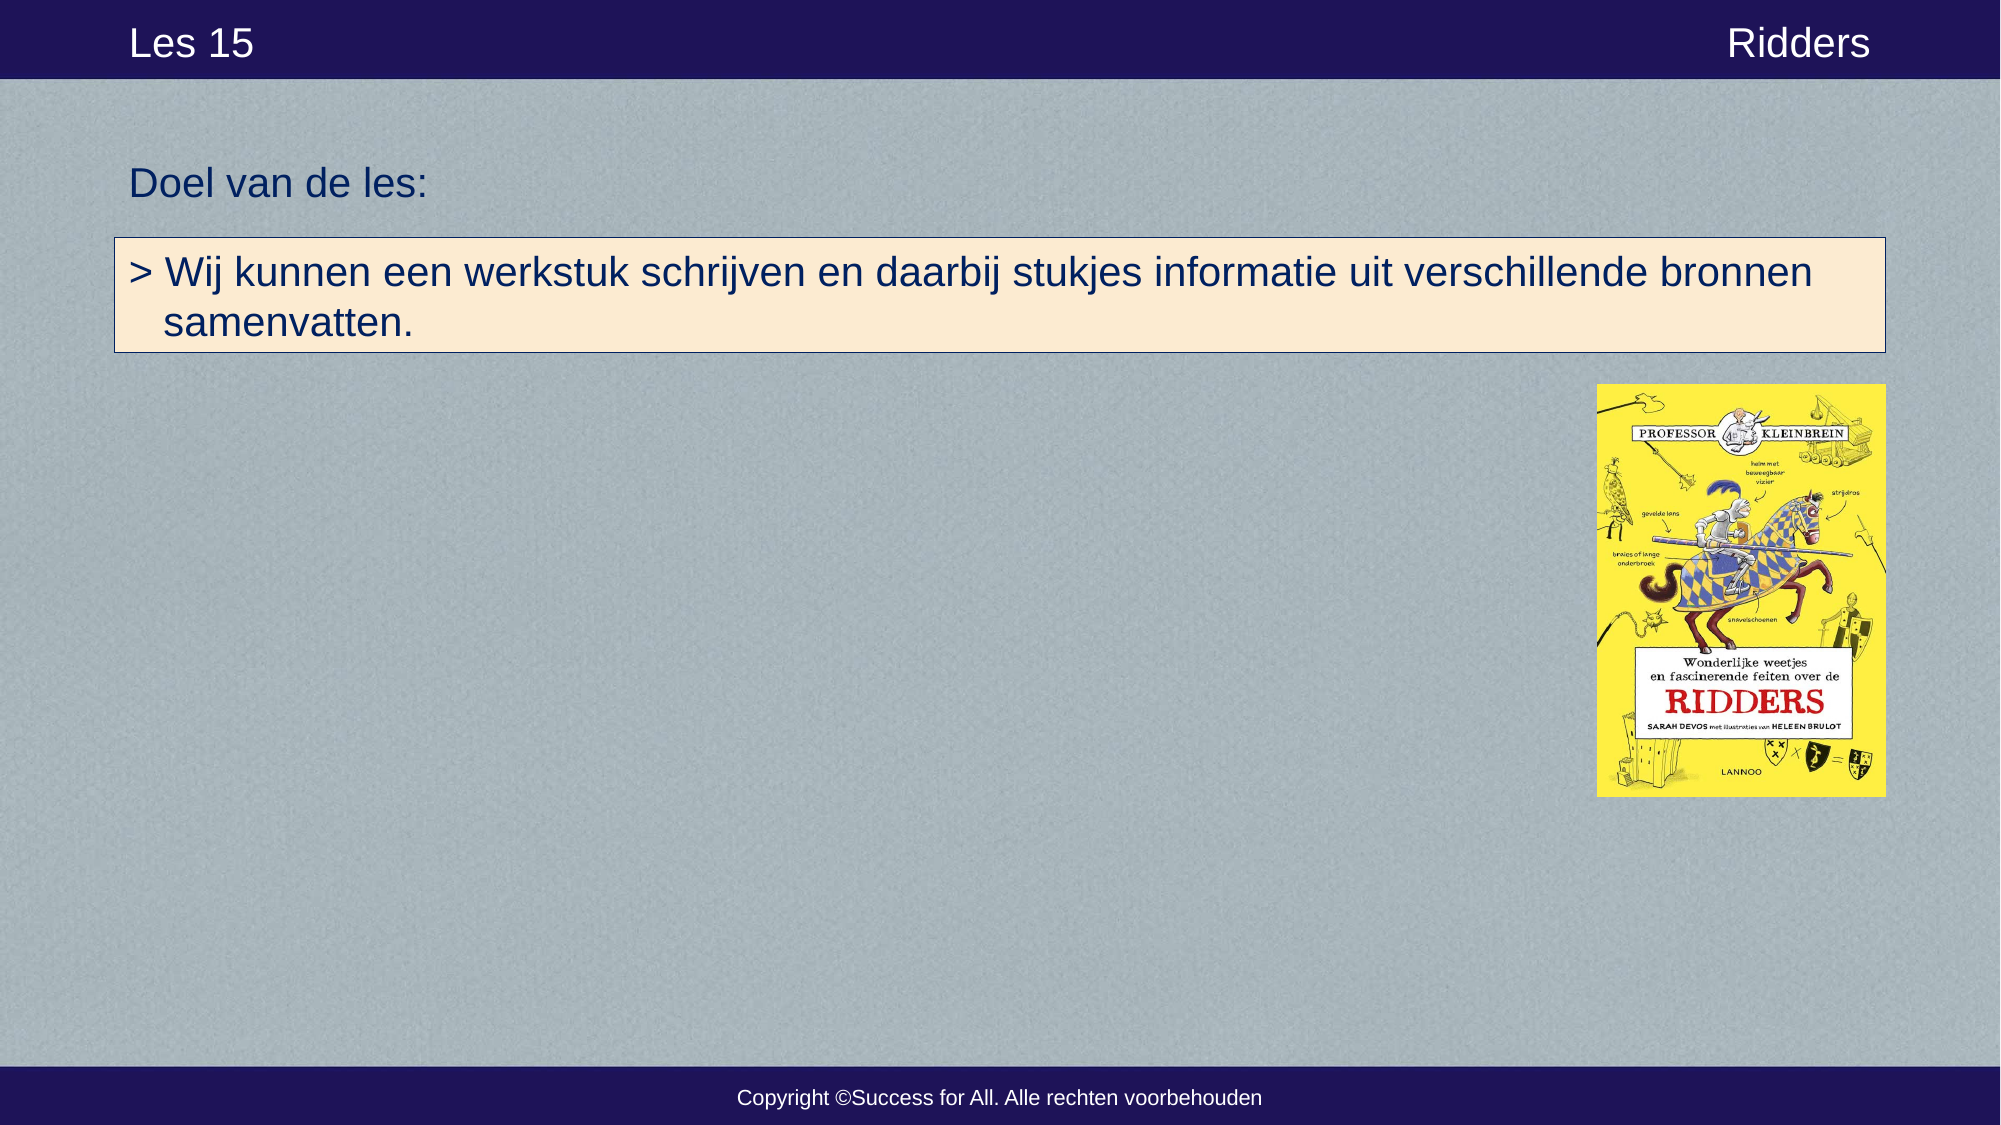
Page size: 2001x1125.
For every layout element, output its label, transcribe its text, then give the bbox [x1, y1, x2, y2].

text_box Ridders [999, 8, 1886, 73]
text_box > Wij kunnen een werkstuk schrijven en daarbij stukjes informatie uit verschillende bronnen samenvatten. [114, 237, 1886, 353]
picture [0, 0, 2001, 1125]
text_box Les 15 [114, 8, 354, 73]
text_box Copyright ©Success for All. Alle rechten voorbehouden [0, 1076, 2000, 1125]
text_box Doel van de les: [113, 148, 1635, 214]
